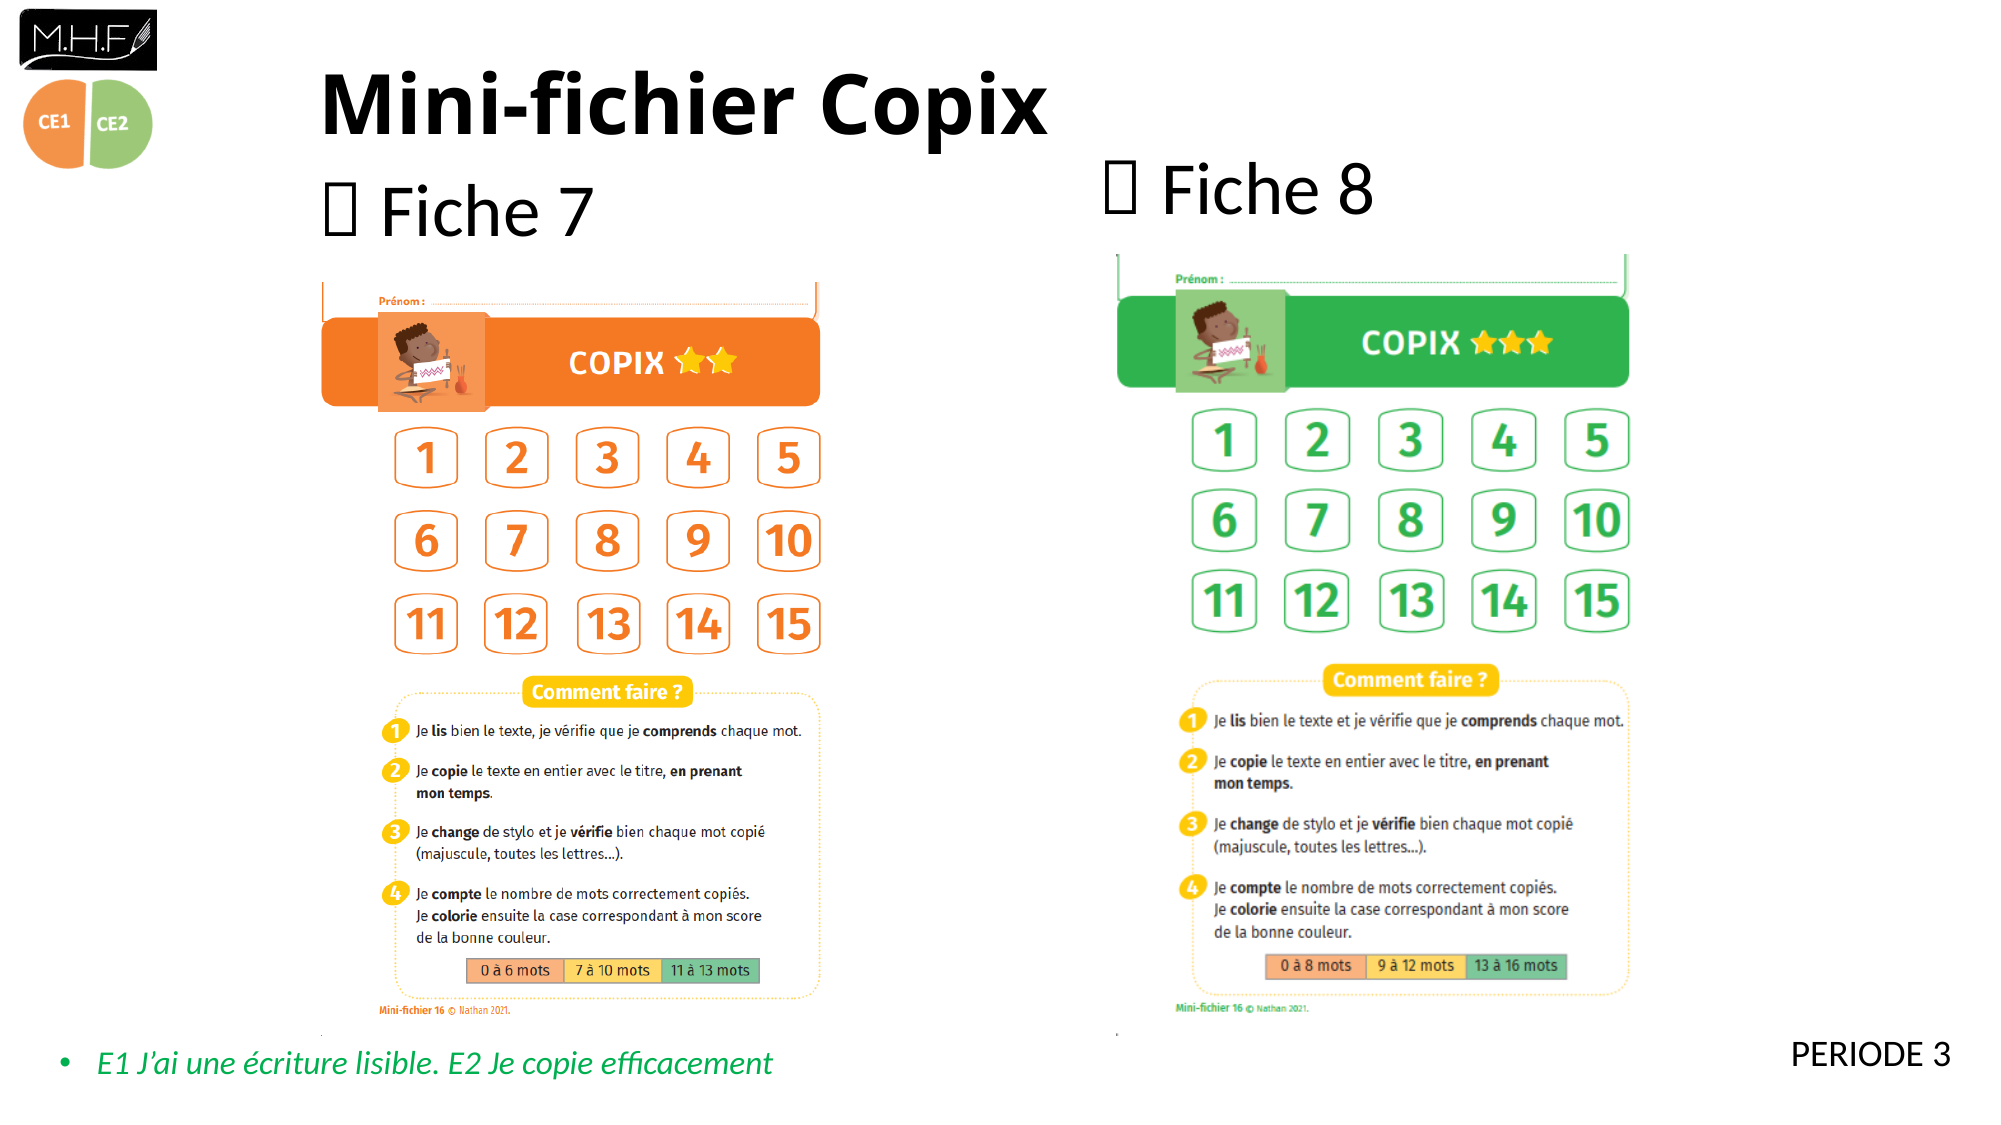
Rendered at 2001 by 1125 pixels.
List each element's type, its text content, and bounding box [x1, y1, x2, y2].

text_box  Fiche 7 [303, 154, 930, 394]
picture [321, 282, 884, 1036]
text_box Mini-fichier Copix [303, 7, 1549, 208]
text_box PERIODE 3 [1362, 1021, 1967, 1082]
text_box E1 J’ai une écriture lisible. E2 Je copie efficacement [44, 1038, 1346, 1092]
text_box  Fiche 8 [1084, 132, 1711, 373]
picture [1116, 254, 1679, 1036]
picture [1, 7, 177, 207]
